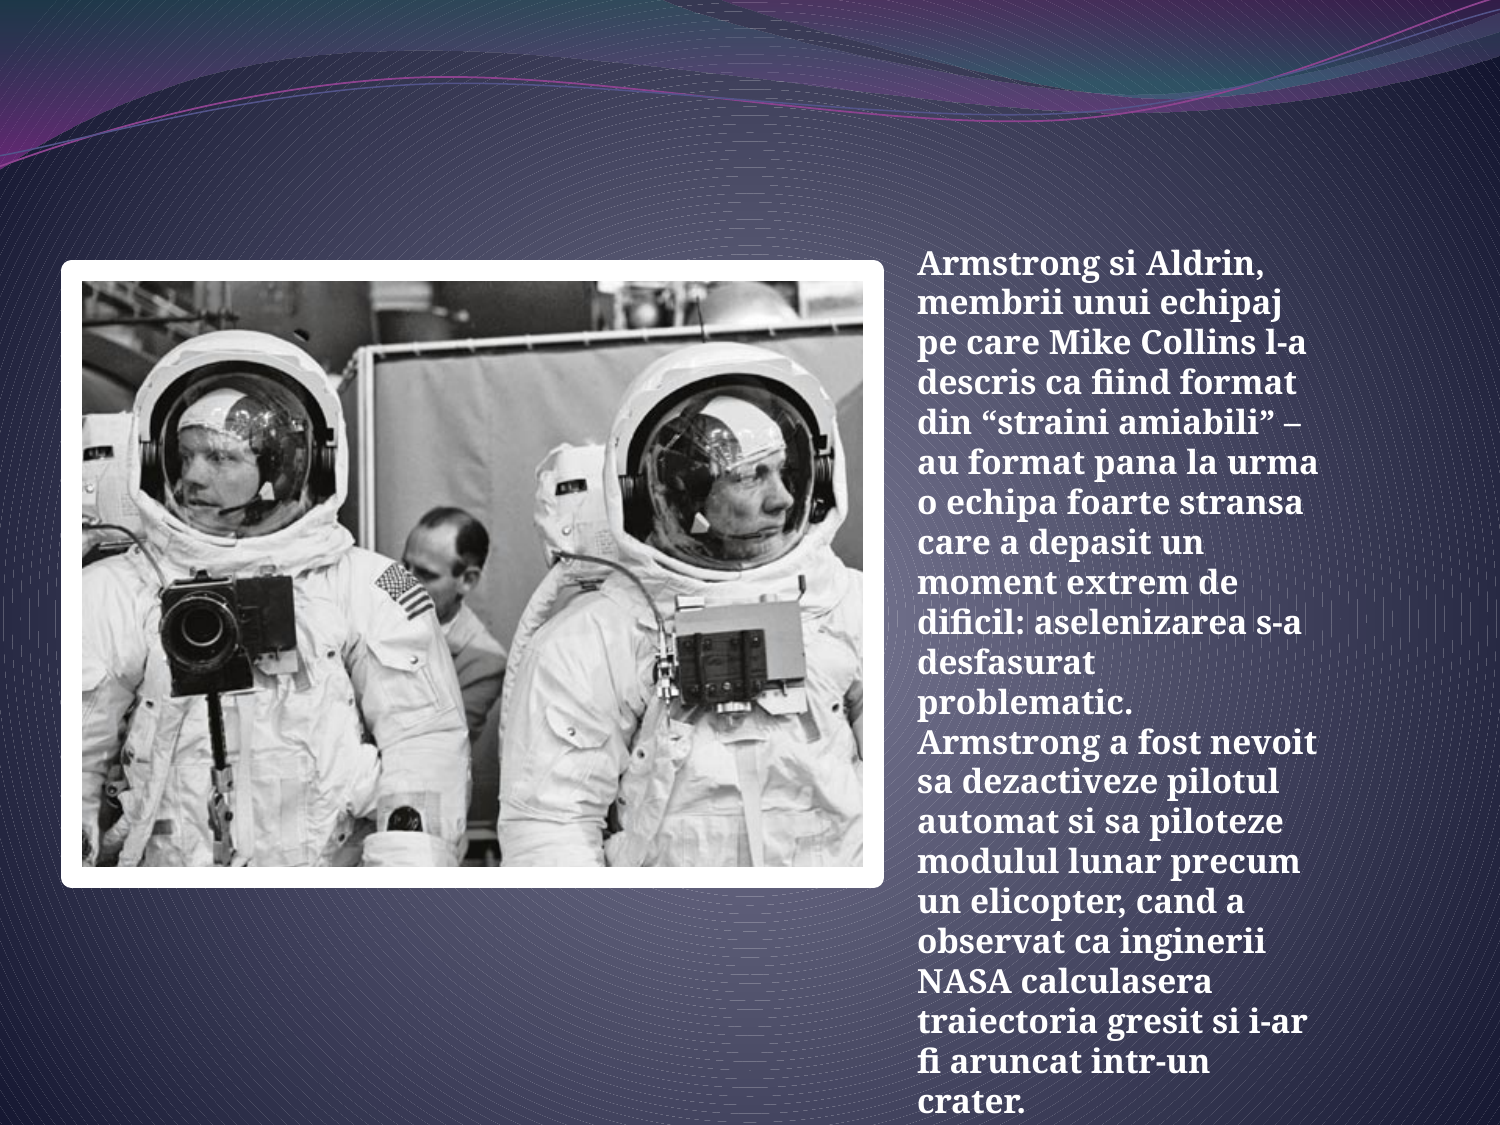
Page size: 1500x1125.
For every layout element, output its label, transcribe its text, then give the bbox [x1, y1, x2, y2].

text_box Armstrong si Aldrin, membrii unui echipaj pe care Mike Collins l-a descris ca fiind format din “straini amiabili” – au format pana la urma o echipa foarte stransa care a depasit un moment extrem de dificil: aselenizarea s-a desfasurat problematic. Armstrong a fost nevoit sa dezactiveze pilotul automat si sa piloteze modulul lunar precum un elicopter, cand a observat ca inginerii NASA calculasera traiectoria gresit si i-ar fi aruncat intr-un crater. [902, 234, 1336, 1125]
picture [81, 280, 864, 868]
